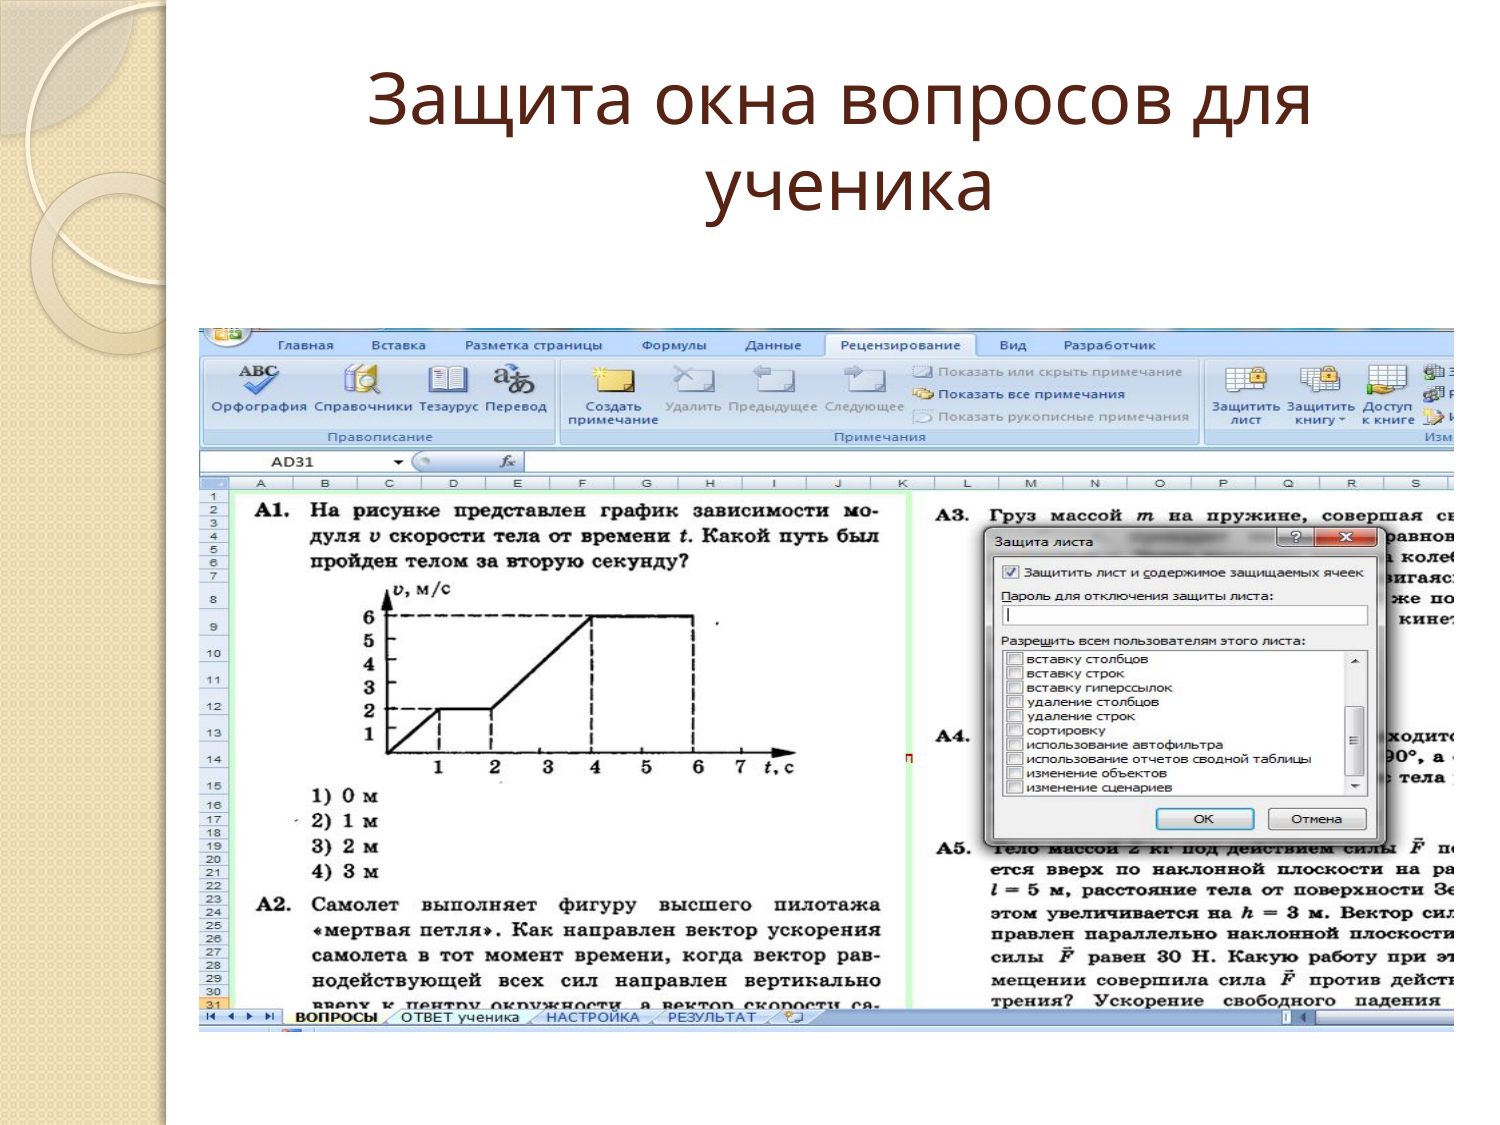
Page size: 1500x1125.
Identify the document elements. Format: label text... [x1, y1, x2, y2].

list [198, 327, 1454, 1032]
title Защита окна вопросов для ученика [235, 45, 1466, 233]
